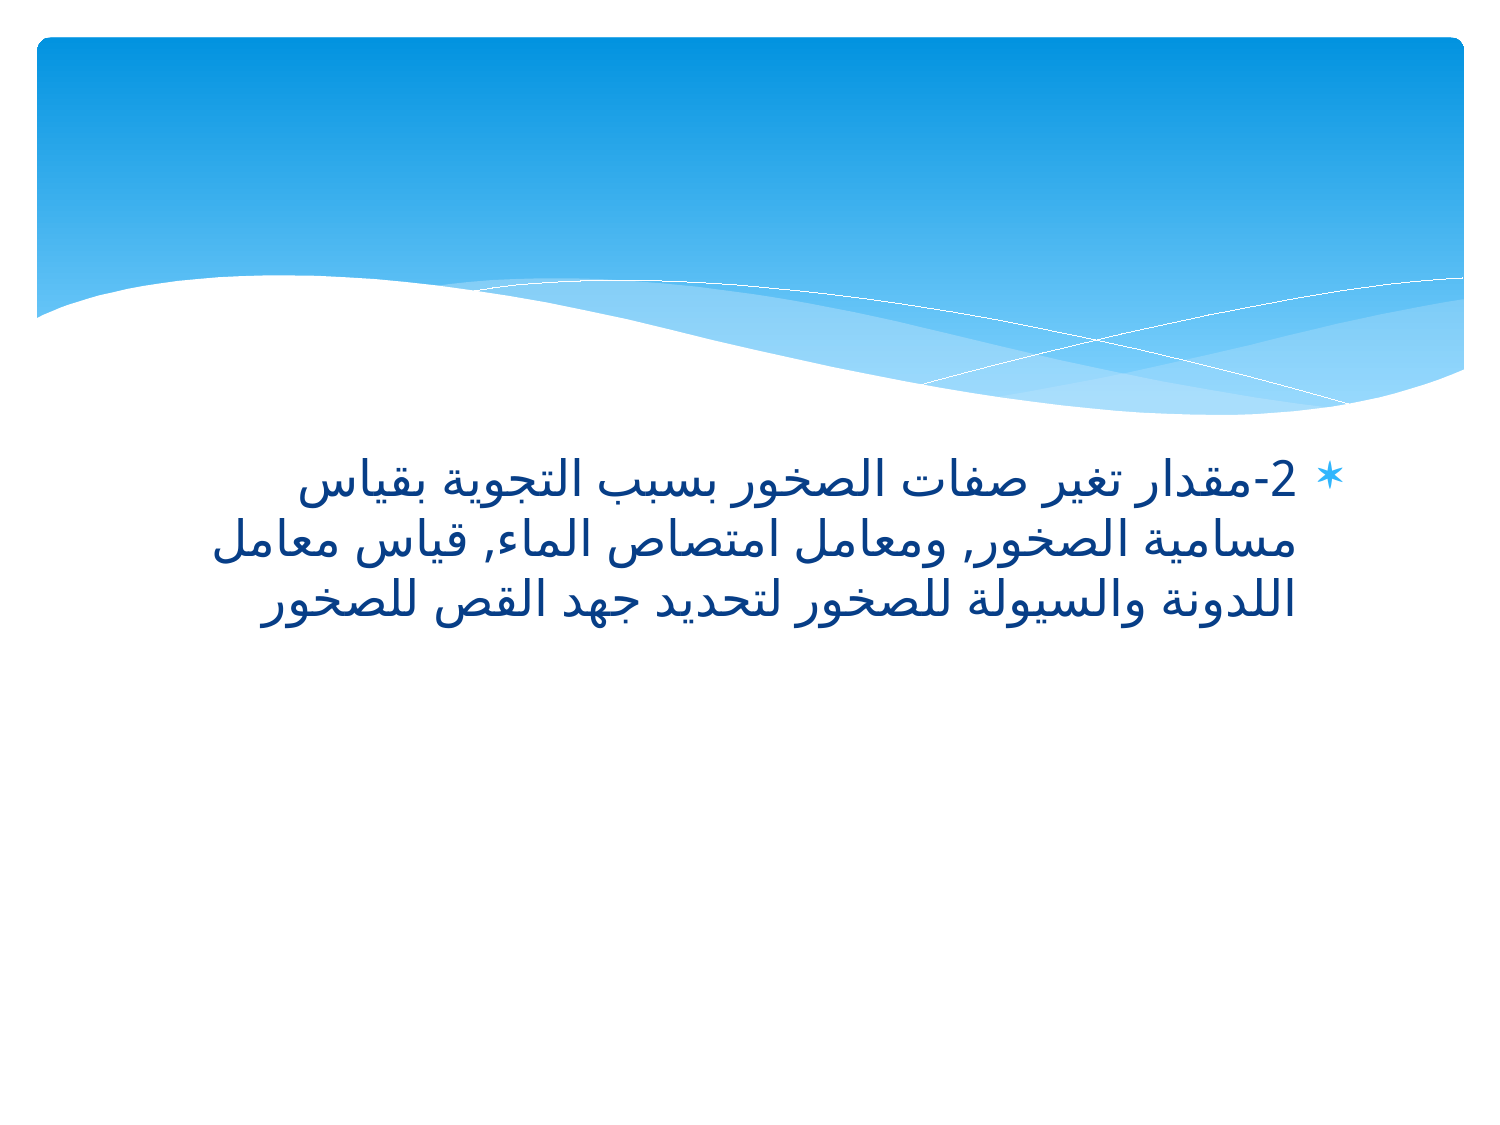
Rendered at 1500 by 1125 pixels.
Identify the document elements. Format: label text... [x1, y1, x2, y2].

list 2- مقدار تغير صفات الصخور بسبب التجوية بقياس مسامية الصخور, ومعامل امتصاص الماء, قياس معامل اللدونة والسيولة للصخور لتحديد جهد القص للصخور [143, 438, 1359, 1005]
